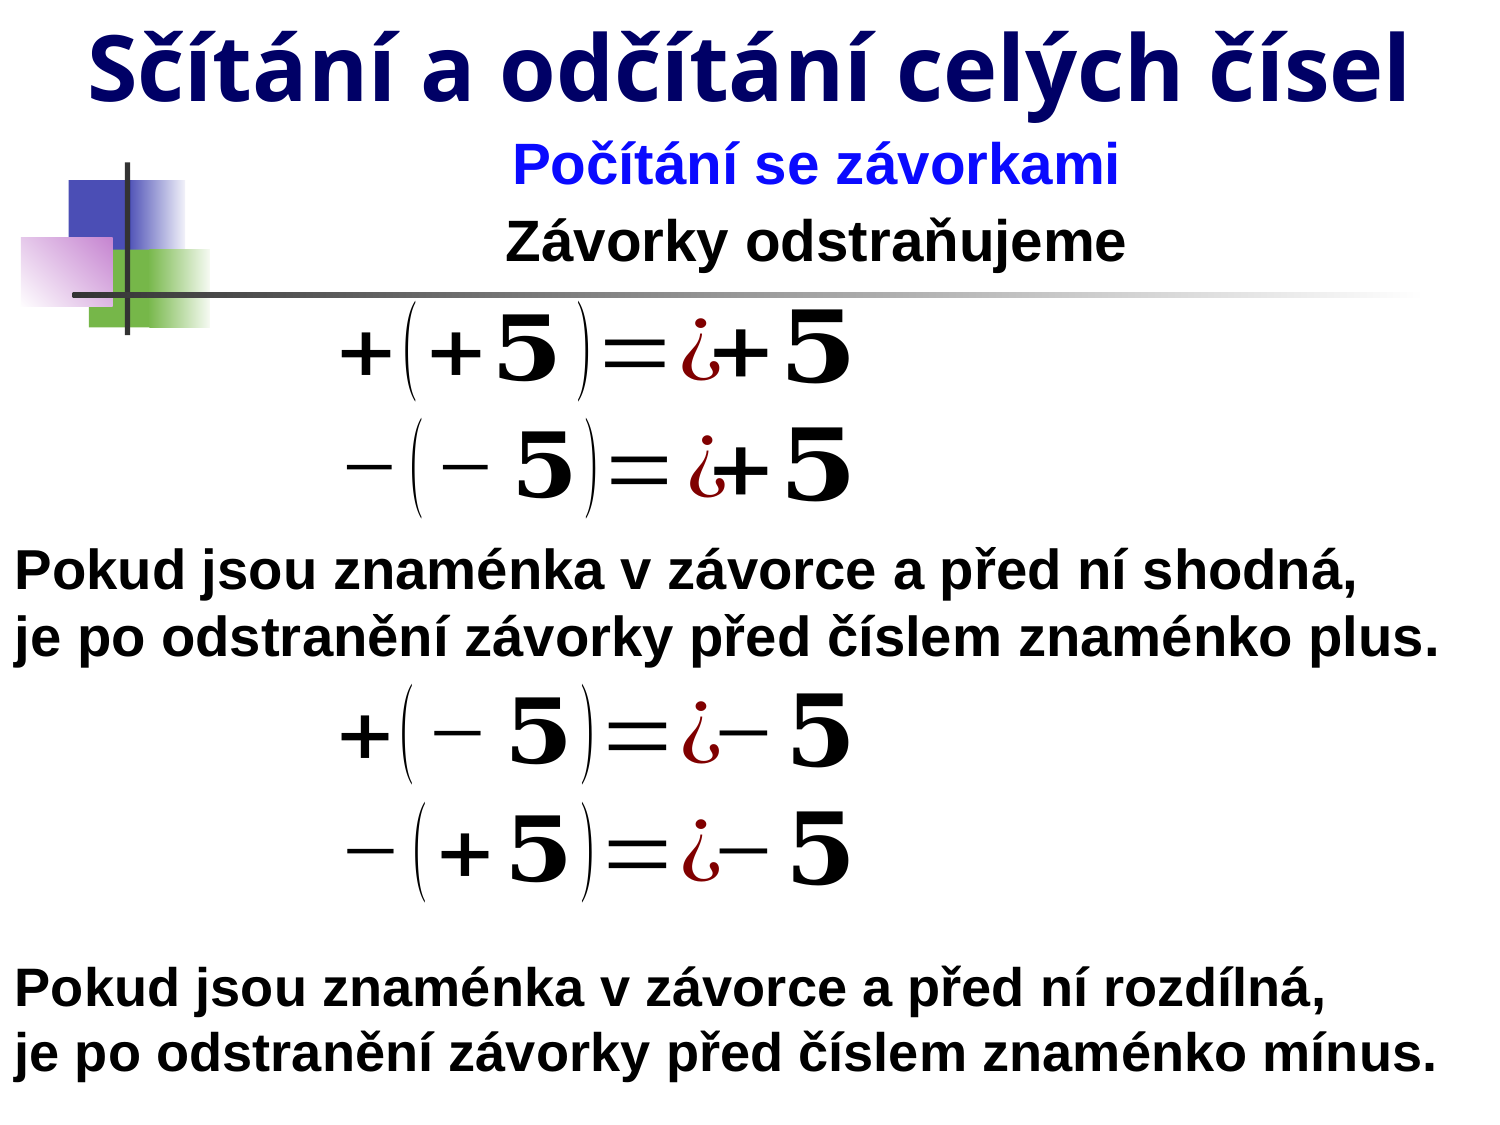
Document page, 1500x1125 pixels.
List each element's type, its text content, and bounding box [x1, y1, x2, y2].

text_box Závorky odstraňujeme [230, 195, 1404, 281]
title Sčítání a odčítání celých čísel [0, 18, 1500, 128]
text_box Pokud jsou znaménka v závorce a před ní rozdílná, je po odstranění závorky před číslem znaménko mínus. [0, 944, 1500, 1090]
text_box Počítání se závorkami [230, 118, 1404, 195]
text_box Pokud jsou znaménka v závorce a před ní shodná, je po odstranění závorky před číslem znaménko plus. [0, 525, 1500, 676]
